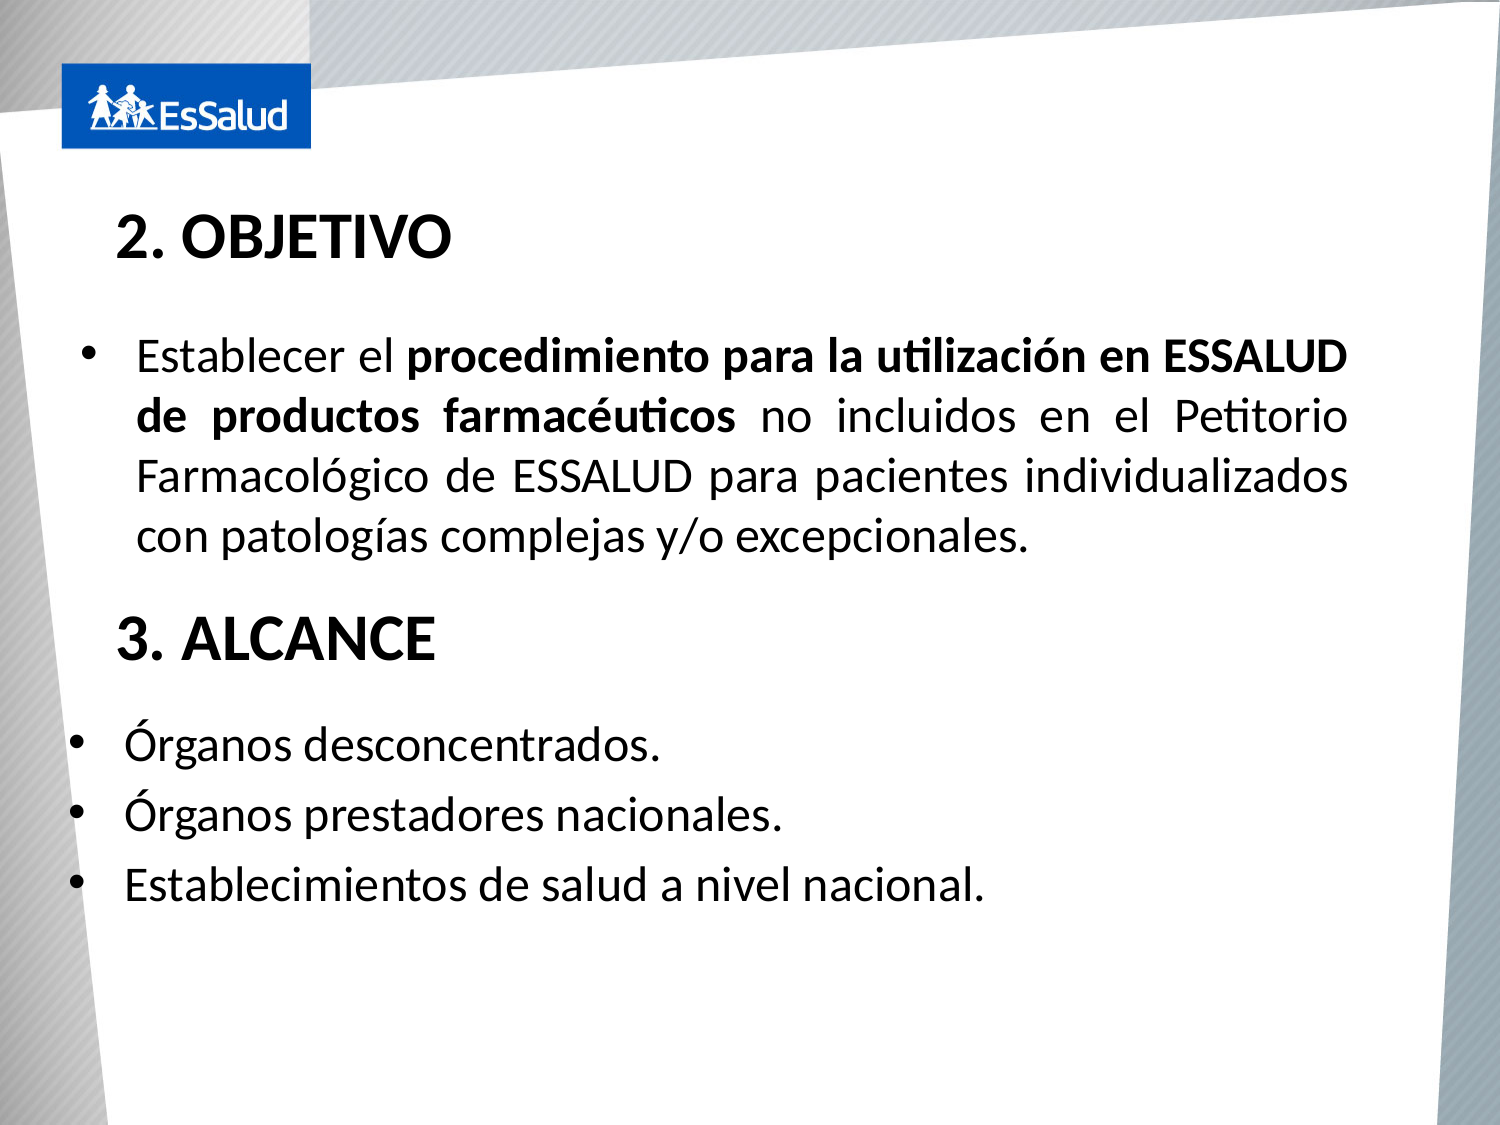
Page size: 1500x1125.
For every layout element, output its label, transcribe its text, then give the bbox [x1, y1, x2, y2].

title 2. OBJETIVO [100, 184, 1093, 279]
picture [0, 0, 1500, 1125]
list Establecer el procedimiento para la utilización en ESSALUD de productos farmacéuticos no incluidos en el Petitorio Farmacológico de ESSALUD para pacientes individualizados con patologías complejas y/o excepcionales. [64, 314, 1365, 622]
text_box Órganos desconcentrados. Órganos prestadores nacionales. Establecimientos de salud a nivel nacional. [53, 704, 1353, 1012]
text_box 3. ALCANCE [100, 586, 1093, 681]
